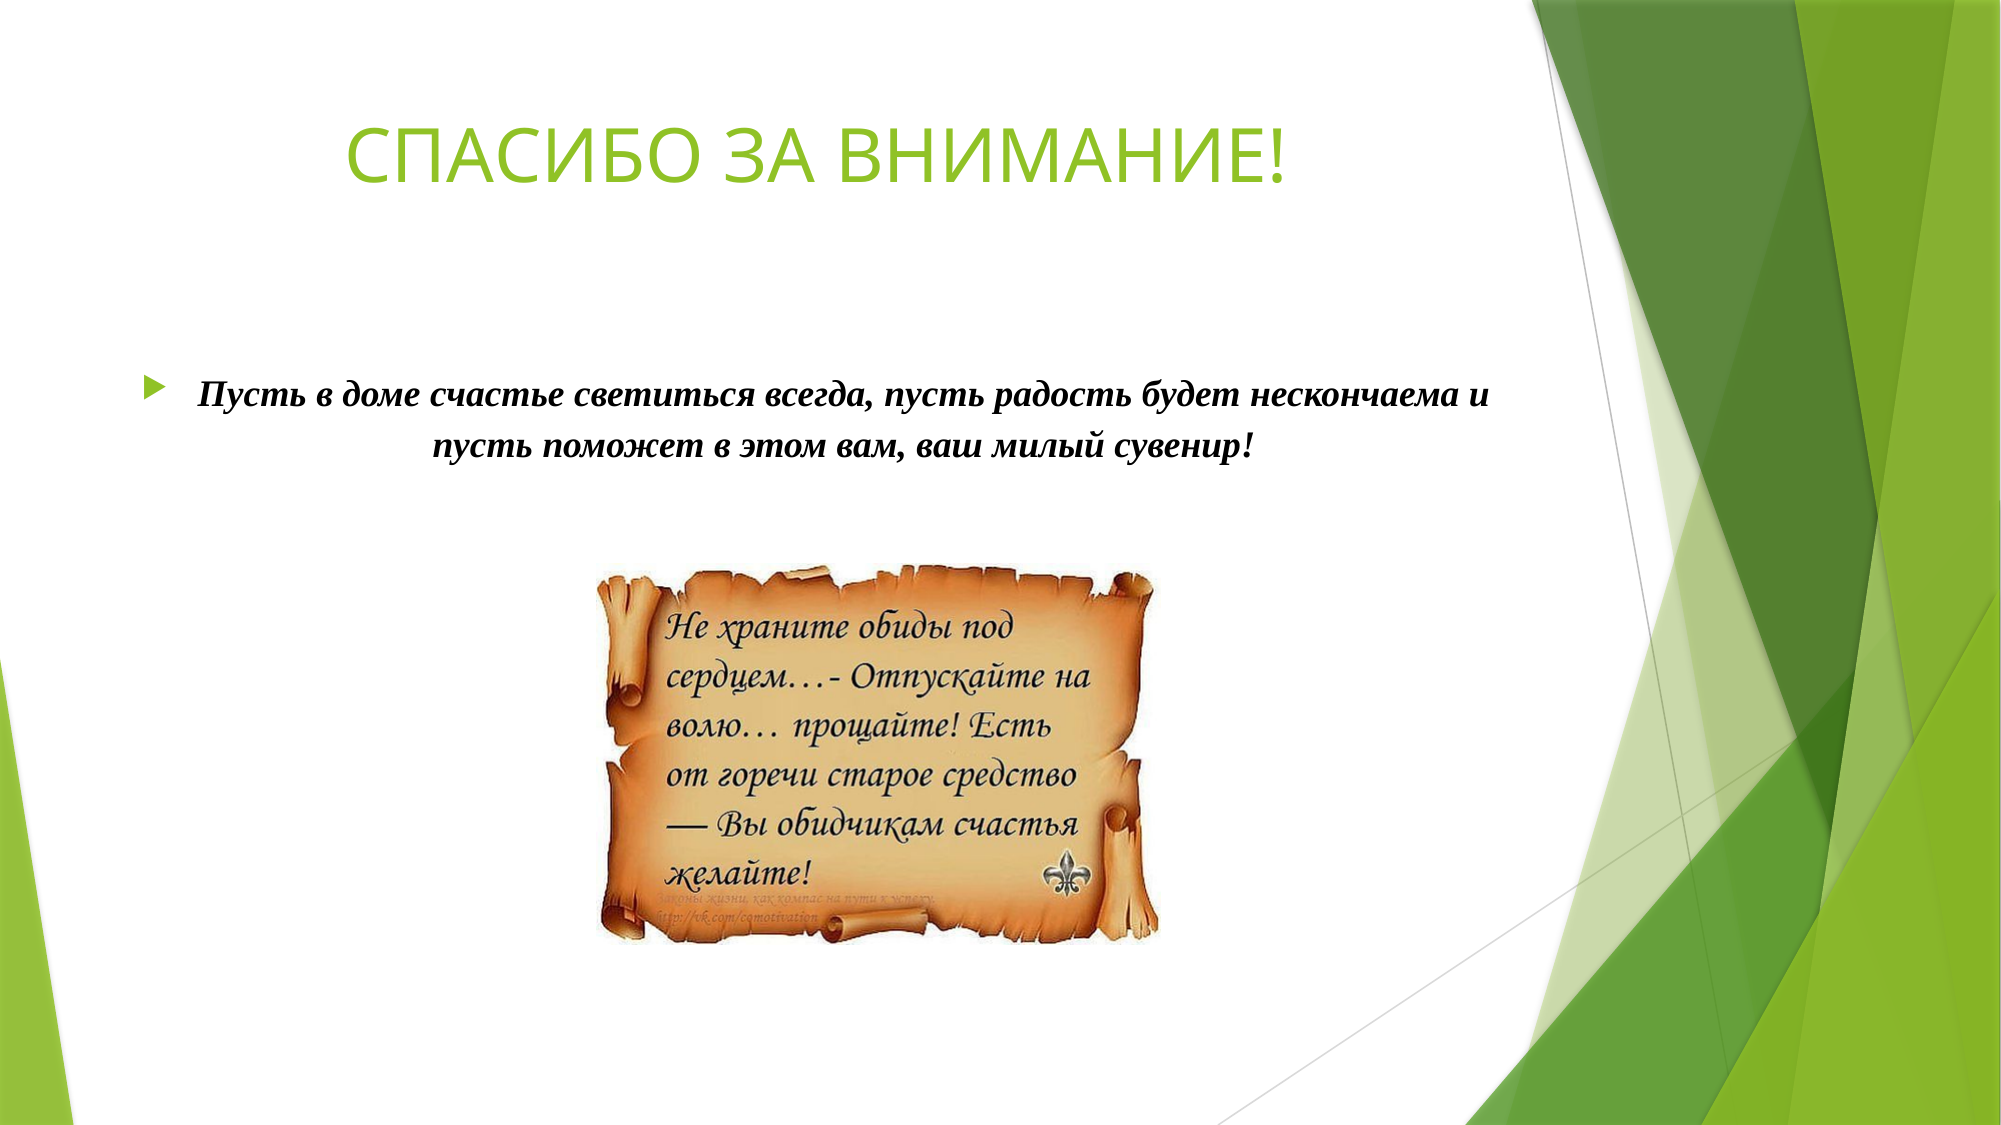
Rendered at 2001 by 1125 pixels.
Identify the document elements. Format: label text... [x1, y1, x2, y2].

title СПАСИБО ЗА ВНИМАНИЕ! [111, 99, 1522, 317]
picture [595, 563, 1161, 946]
list Пусть в доме счастье светиться всегда, пусть радость будет нескончаема и пусть поможет в этом вам, ваш милый сувенир! [111, 354, 1522, 992]
